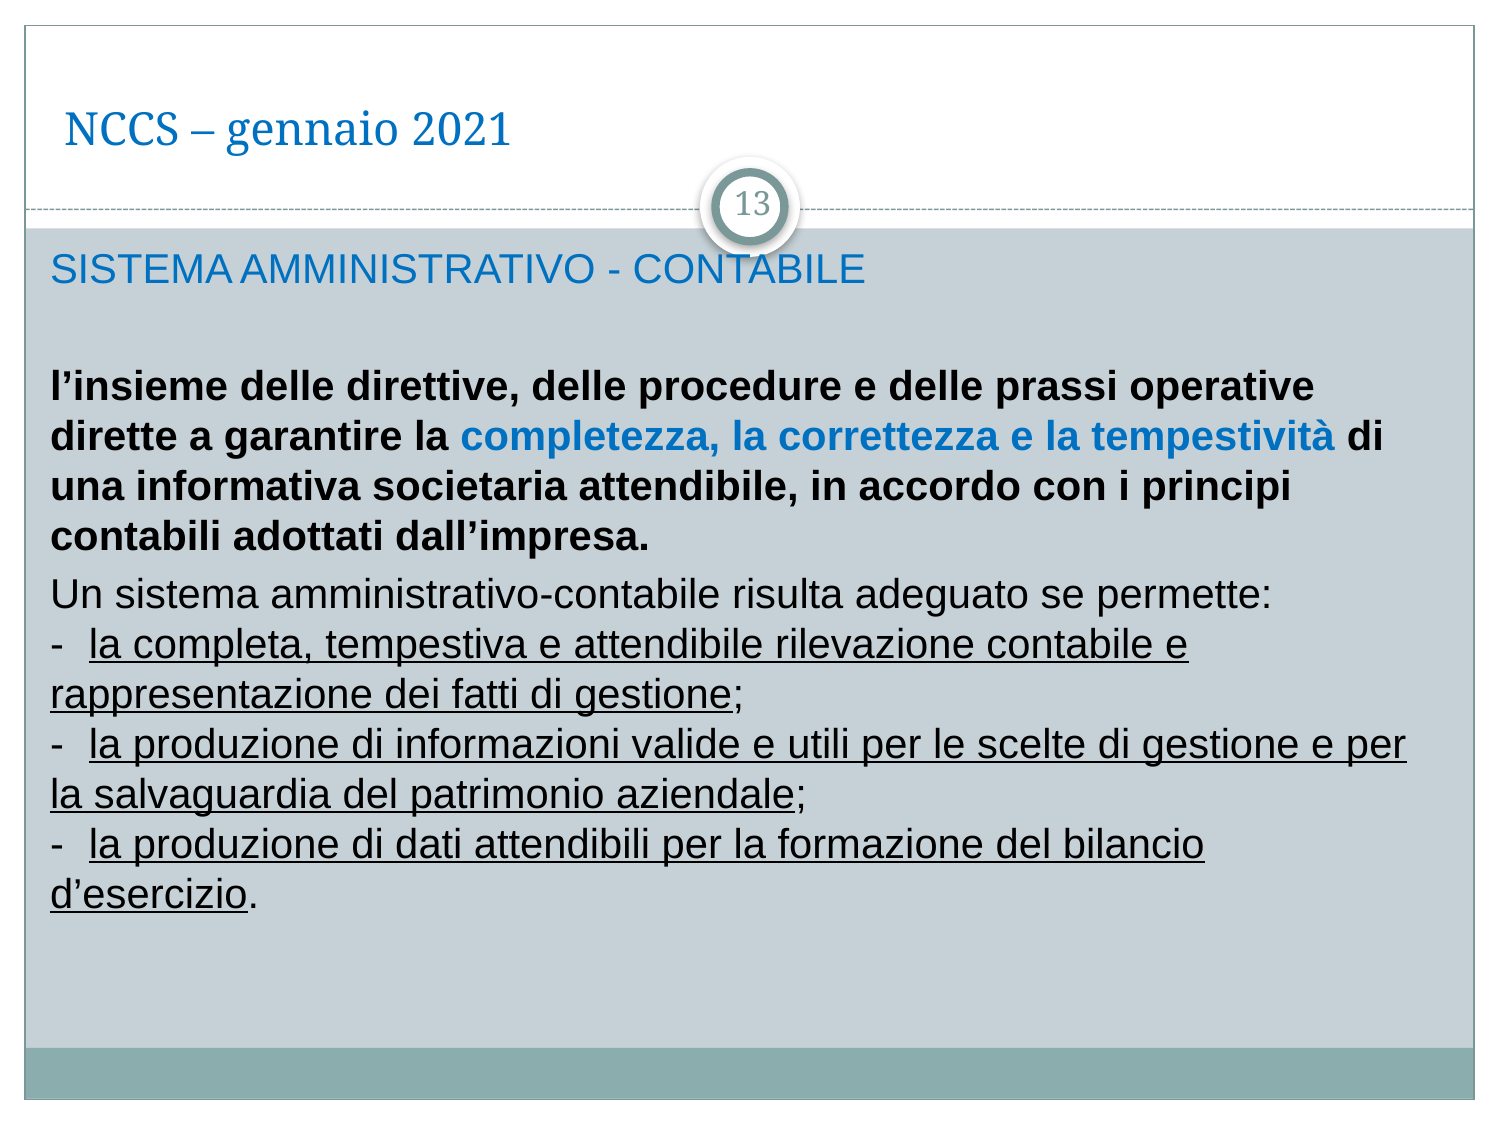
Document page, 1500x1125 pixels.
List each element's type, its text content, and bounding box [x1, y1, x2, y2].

list SISTEMA AMMINISTRATIVO - CONTABILE l’insieme delle direttive, delle procedure e delle prassi operative dirette a garantire la completezza, la correttezza e la tempestività di una informativa societaria attendibile, in accordo con i principi contabili adottati dall’impresa. Un sistema amministrativo-contabile risulta adeguato se permette: - la completa, tempestiva e attendibile rilevazione contabile e rappresentazione dei fatti di gestione; - la produzione di informazioni valide e utili per le scelte di gestione e per la salvaguardia del patrimonio aziendale; - la produzione di dati attendibili per la formazione del bilancio d’esercizio. [35, 234, 1431, 985]
title NCCS – gennaio 2021 [49, 37, 1450, 162]
slide_number 13 [715, 168, 791, 241]
